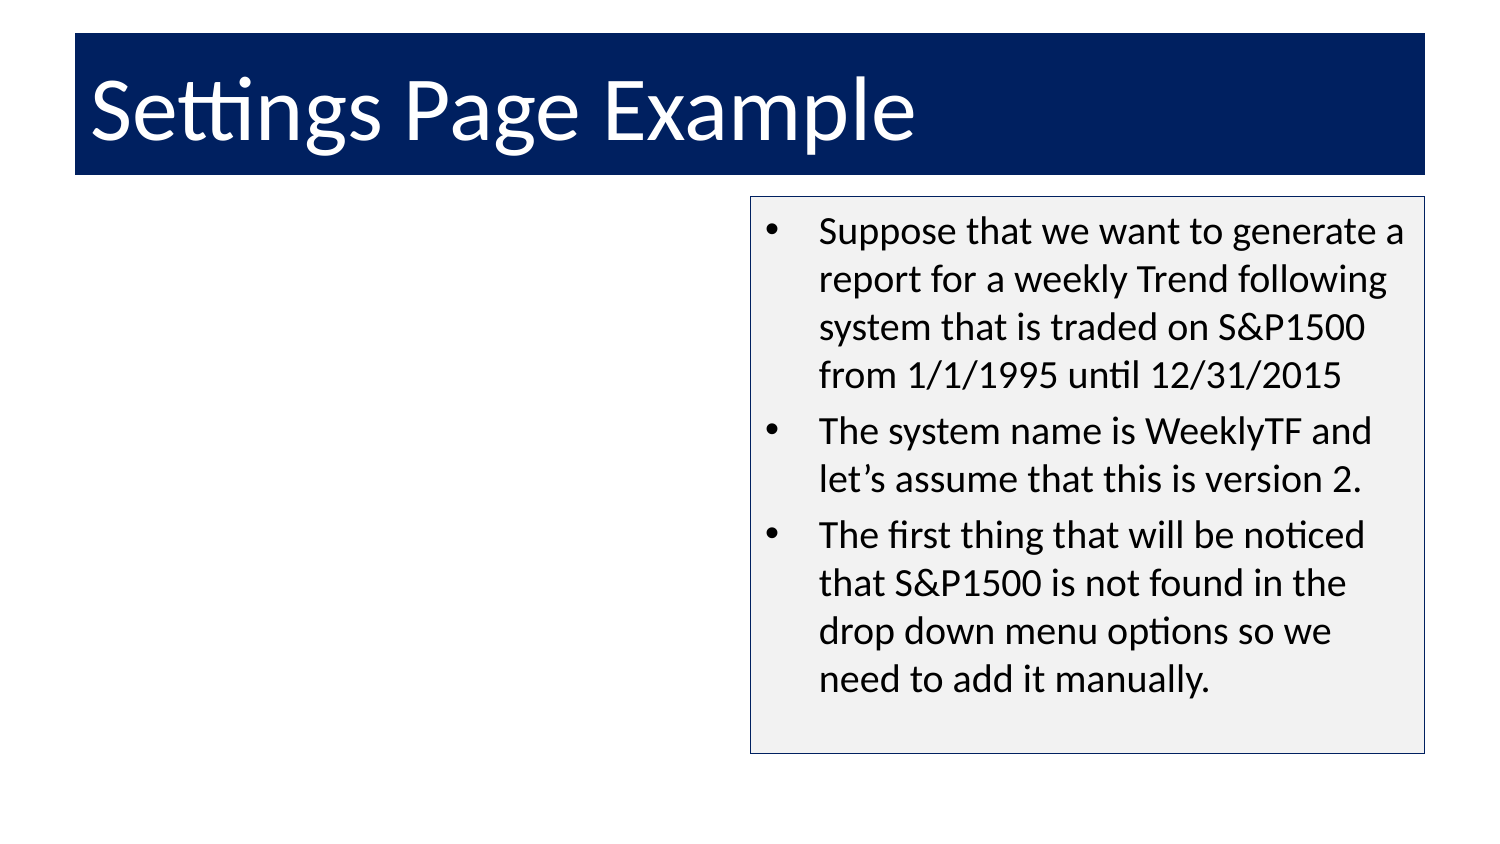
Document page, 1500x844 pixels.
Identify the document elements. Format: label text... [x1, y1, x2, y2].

title Settings Page Example [75, 33, 1425, 175]
list Suppose that we want to generate a report for a weekly Trend following system that is traded on S&P1500 from 1/1/1995 until 12/31/2015 The system name is WeeklyTF and let’s assume that this is version 2. The first thing that will be noticed that S&P1500 is not found in the drop down menu options so we need to add it manually. [750, 196, 1425, 754]
